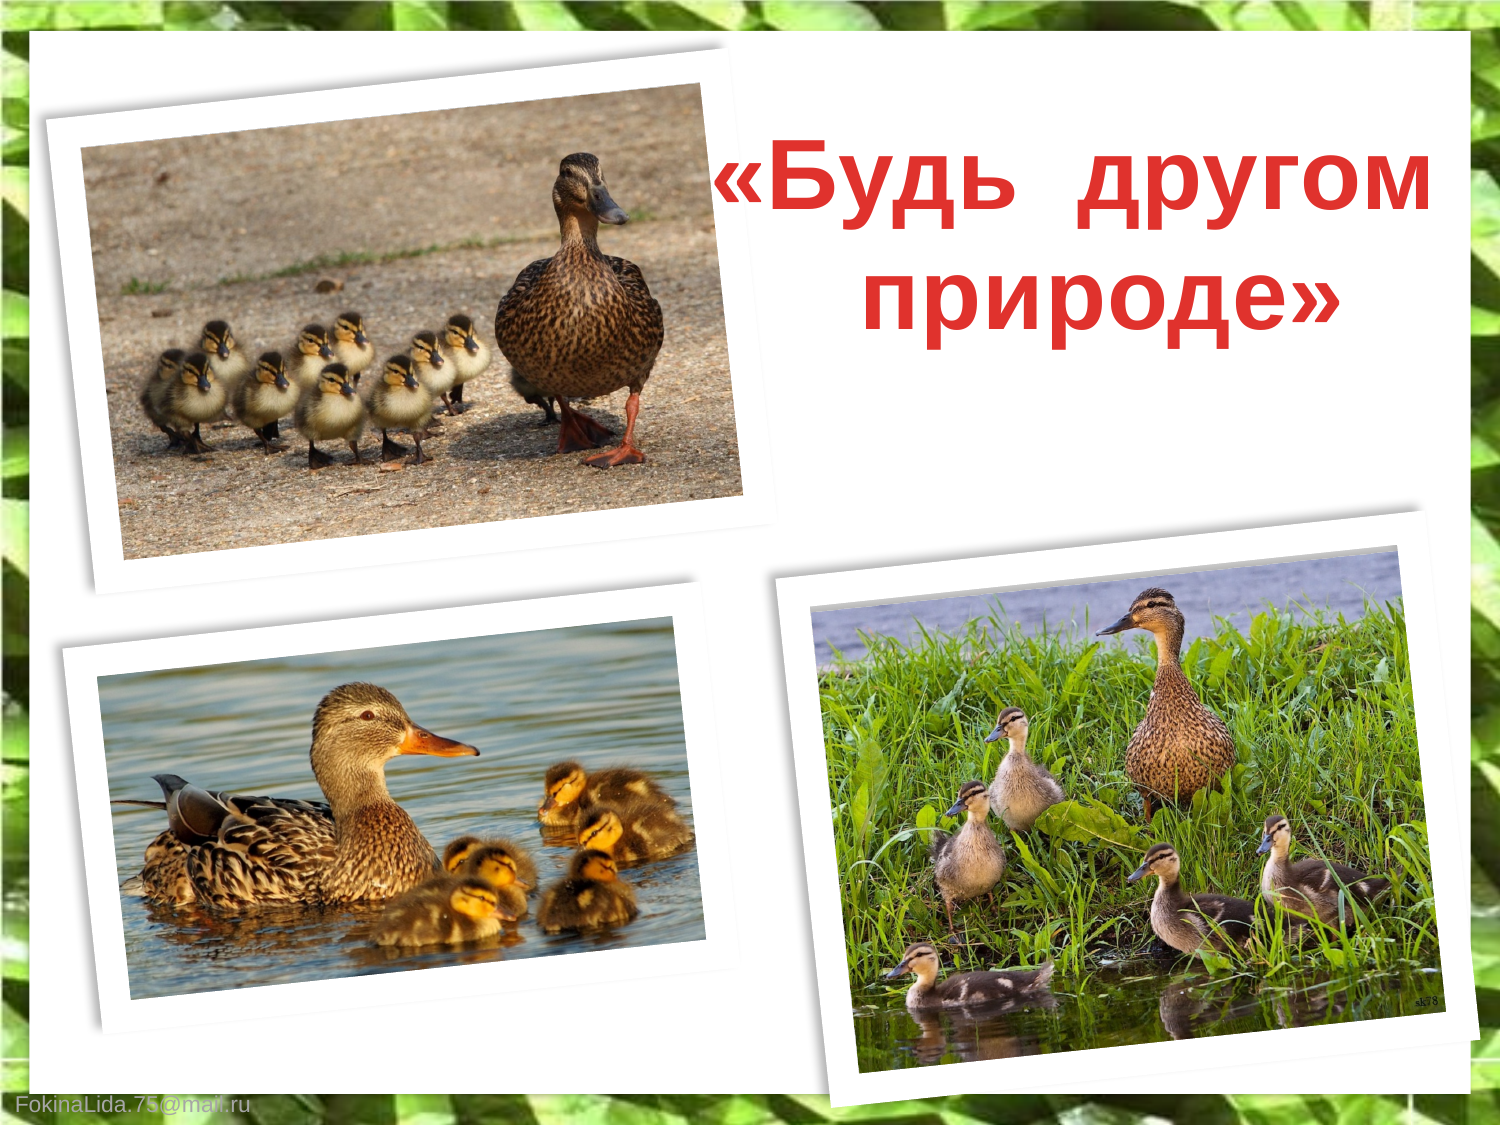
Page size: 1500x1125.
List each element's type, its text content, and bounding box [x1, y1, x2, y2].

text_box «Будь другом природе» [695, 101, 1480, 357]
picture [0, 0, 1500, 1125]
